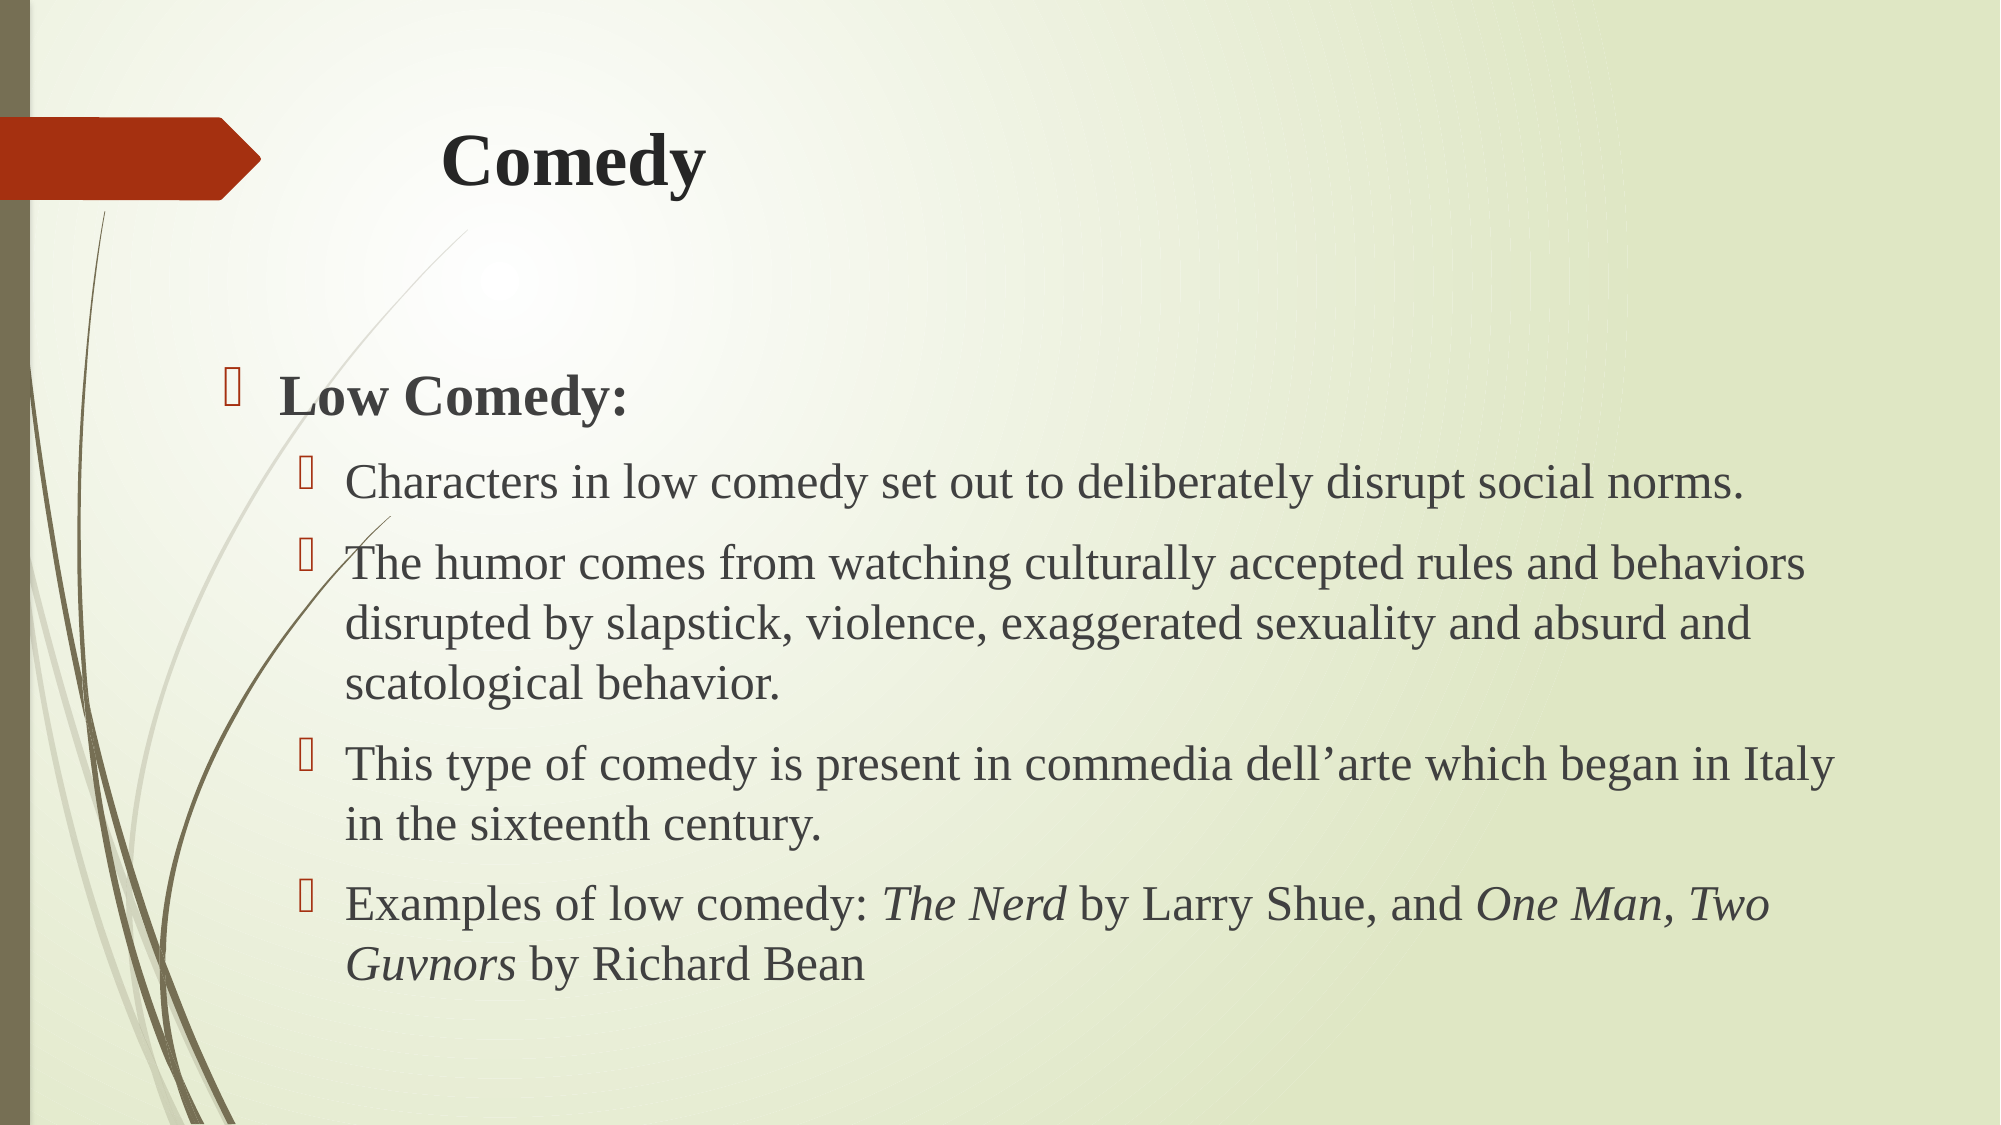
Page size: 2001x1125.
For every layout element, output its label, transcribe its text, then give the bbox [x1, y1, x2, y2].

title Comedy [425, 102, 1888, 313]
list Low Comedy: Characters in low comedy set out to deliberately disrupt social norms. The humor comes from watching culturally accepted rules and behaviors disrupted by slapstick, violence, exaggerated sexuality and absurd and scatological behavior. This type of comedy is present in commedia dell’arte which began in Italy in the sixteenth century. Examples of low comedy: The Nerd by Larry Shue, and One Man, Two Guvnors by Richard Bean [207, 350, 1888, 1091]
